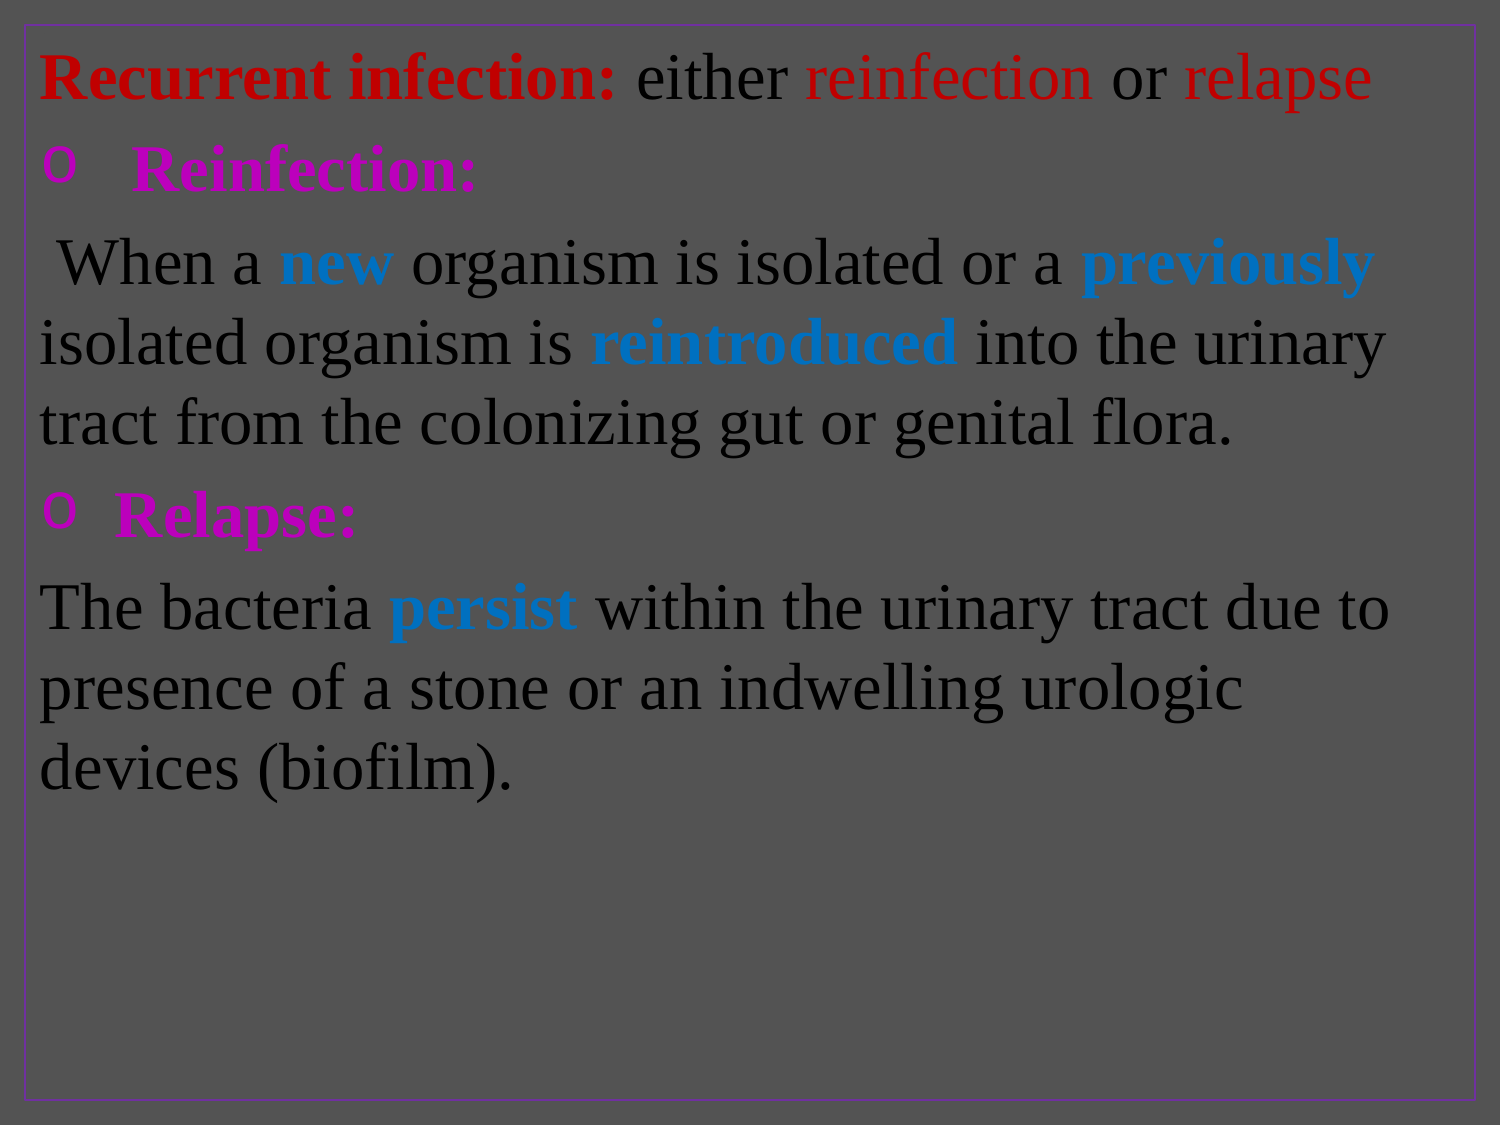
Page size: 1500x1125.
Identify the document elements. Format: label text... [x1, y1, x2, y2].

subtitle Recurrent infection: either reinfection or relapse Reinfection: When a new organism is isolated or a previously isolated organism is reintroduced into the urinary tract from the colonizing gut or genital flora. Relapse: The bacteria persist within the urinary tract due to presence of a stone or an indwelling urologic devices (biofilm). [24, 24, 1475, 1100]
